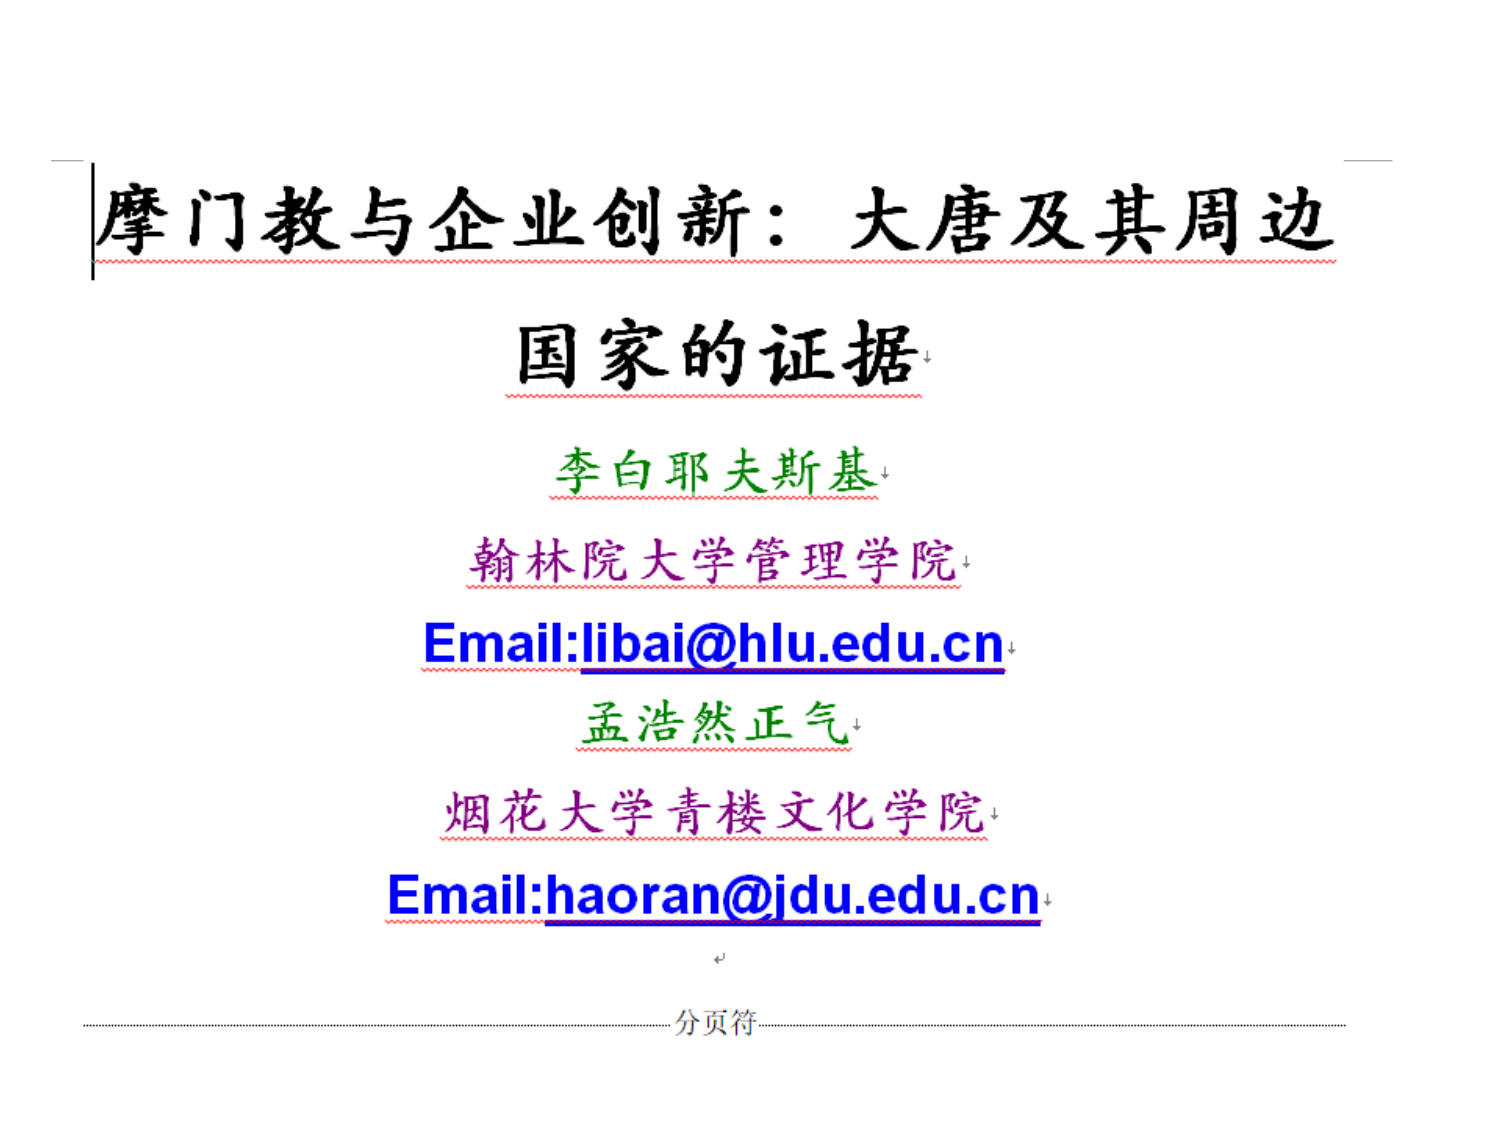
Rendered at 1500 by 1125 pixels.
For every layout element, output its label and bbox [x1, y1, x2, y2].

picture [51, 160, 1449, 1098]
